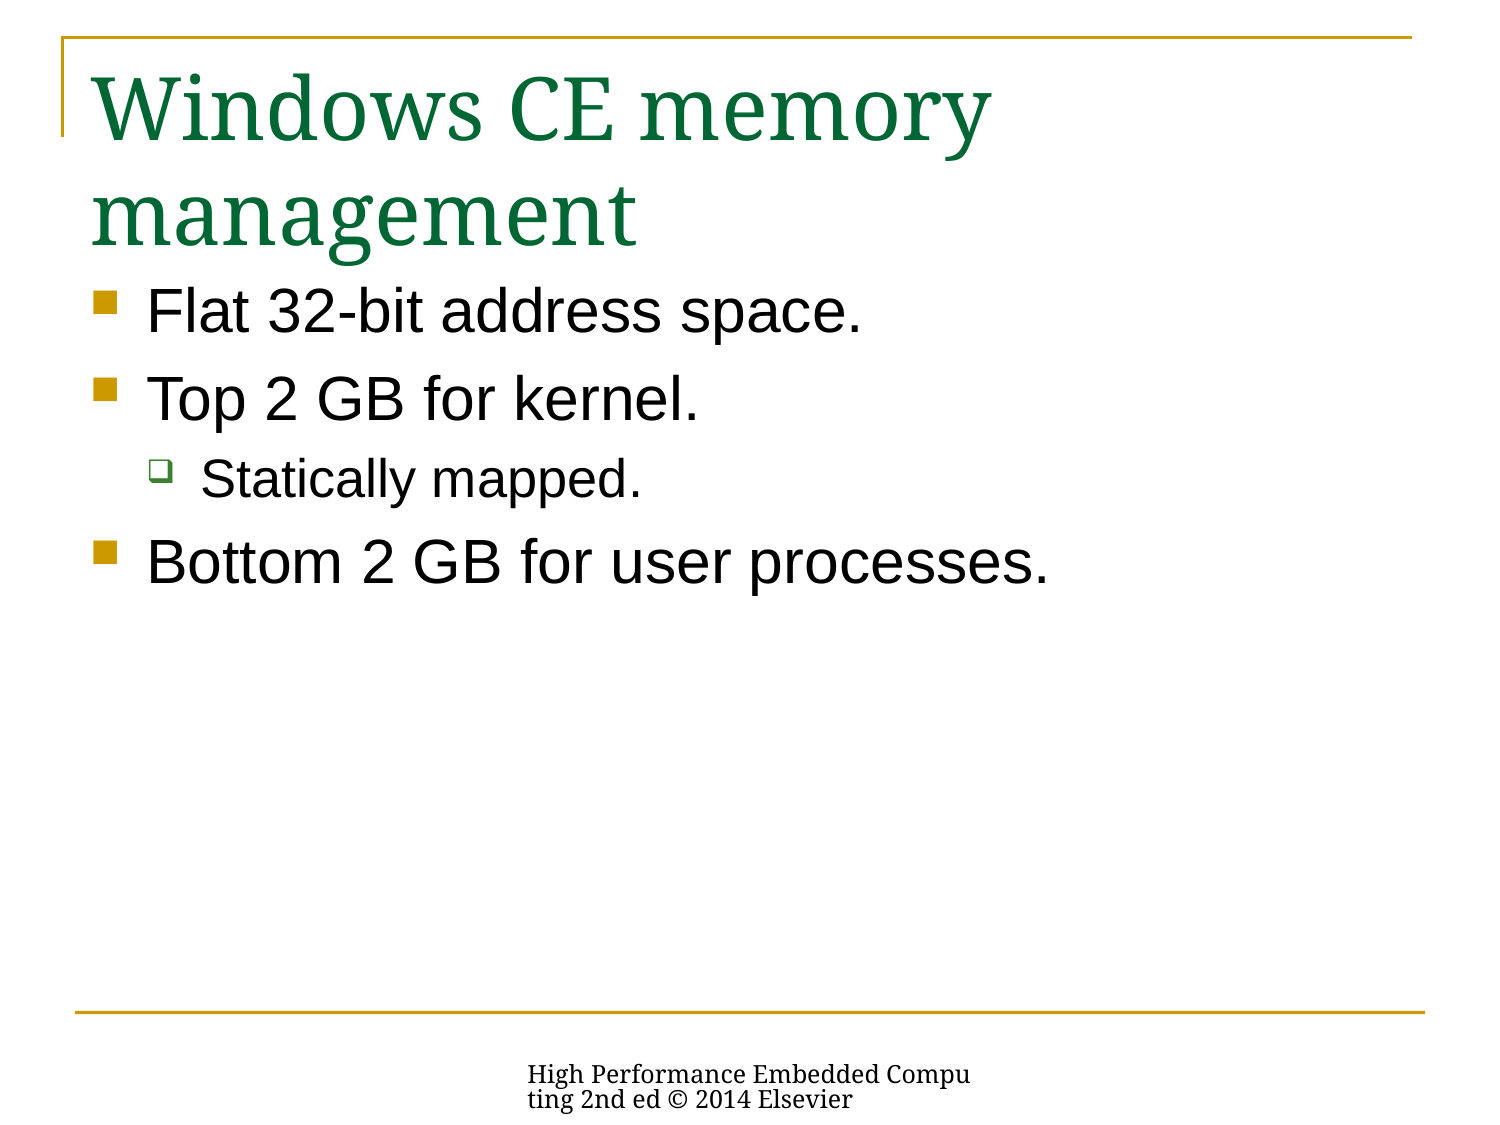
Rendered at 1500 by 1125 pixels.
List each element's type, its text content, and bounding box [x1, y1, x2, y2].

title Windows CE memory management [75, 45, 1425, 233]
footer High Performance Embedded Computing 2nd ed © 2014 Elsevier [512, 1025, 988, 1100]
list Flat 32-bit address space. Top 2 GB for kernel. Statically mapped. Bottom 2 GB for user processes. [75, 262, 1425, 1006]
